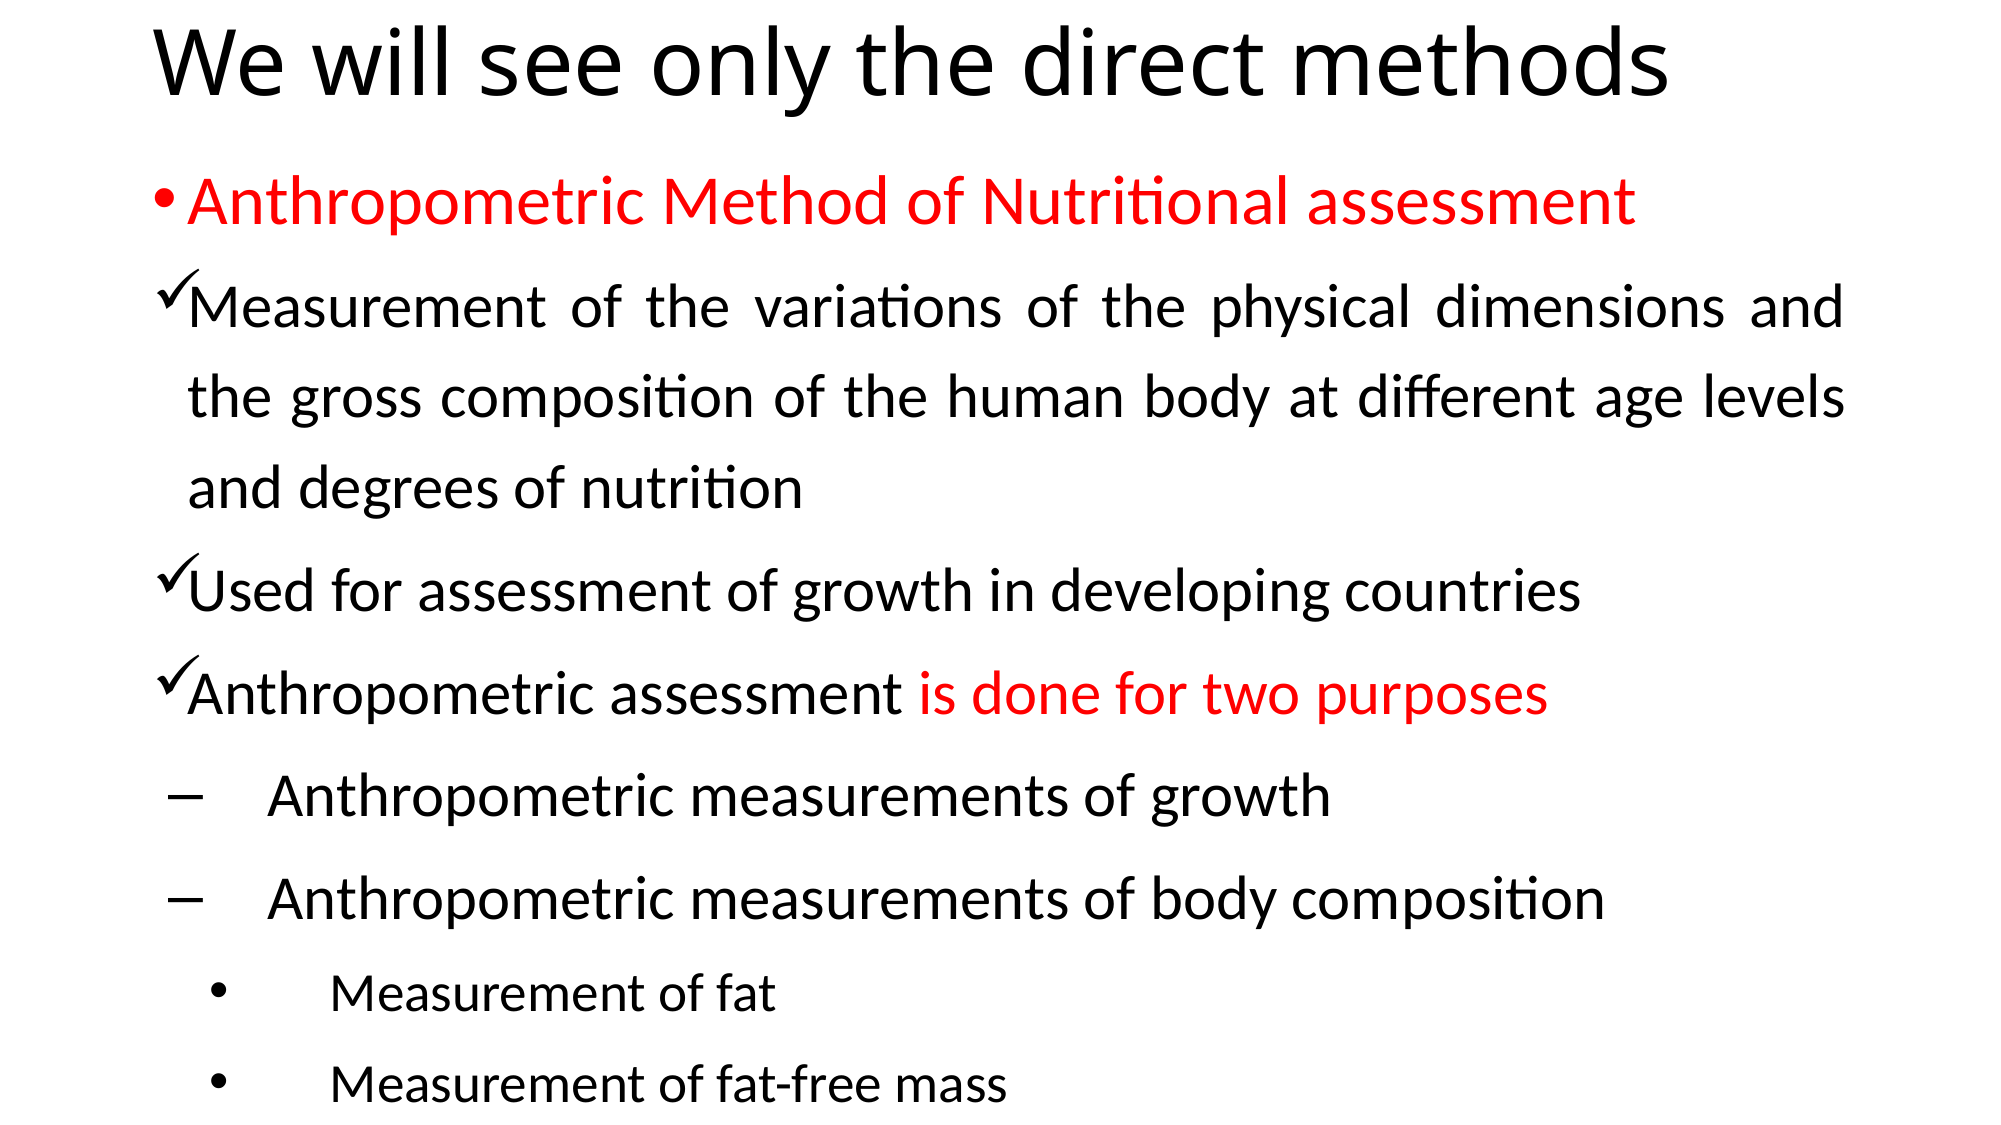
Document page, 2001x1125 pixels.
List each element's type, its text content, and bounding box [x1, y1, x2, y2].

title We will see only the direct methods [137, 0, 1863, 130]
list Anthropometric Method of Nutritional assessment Measurement of the variations of the physical dimensions and the gross composition of the human body at different age levels and degrees of nutrition Used for assessment of growth in developing countries Anthropometric assessment is done for two purposes Anthropometric measurements of growth Anthropometric measurements of body composition Measurement of fat Measurement of fat-free mass [137, 130, 1863, 1125]
